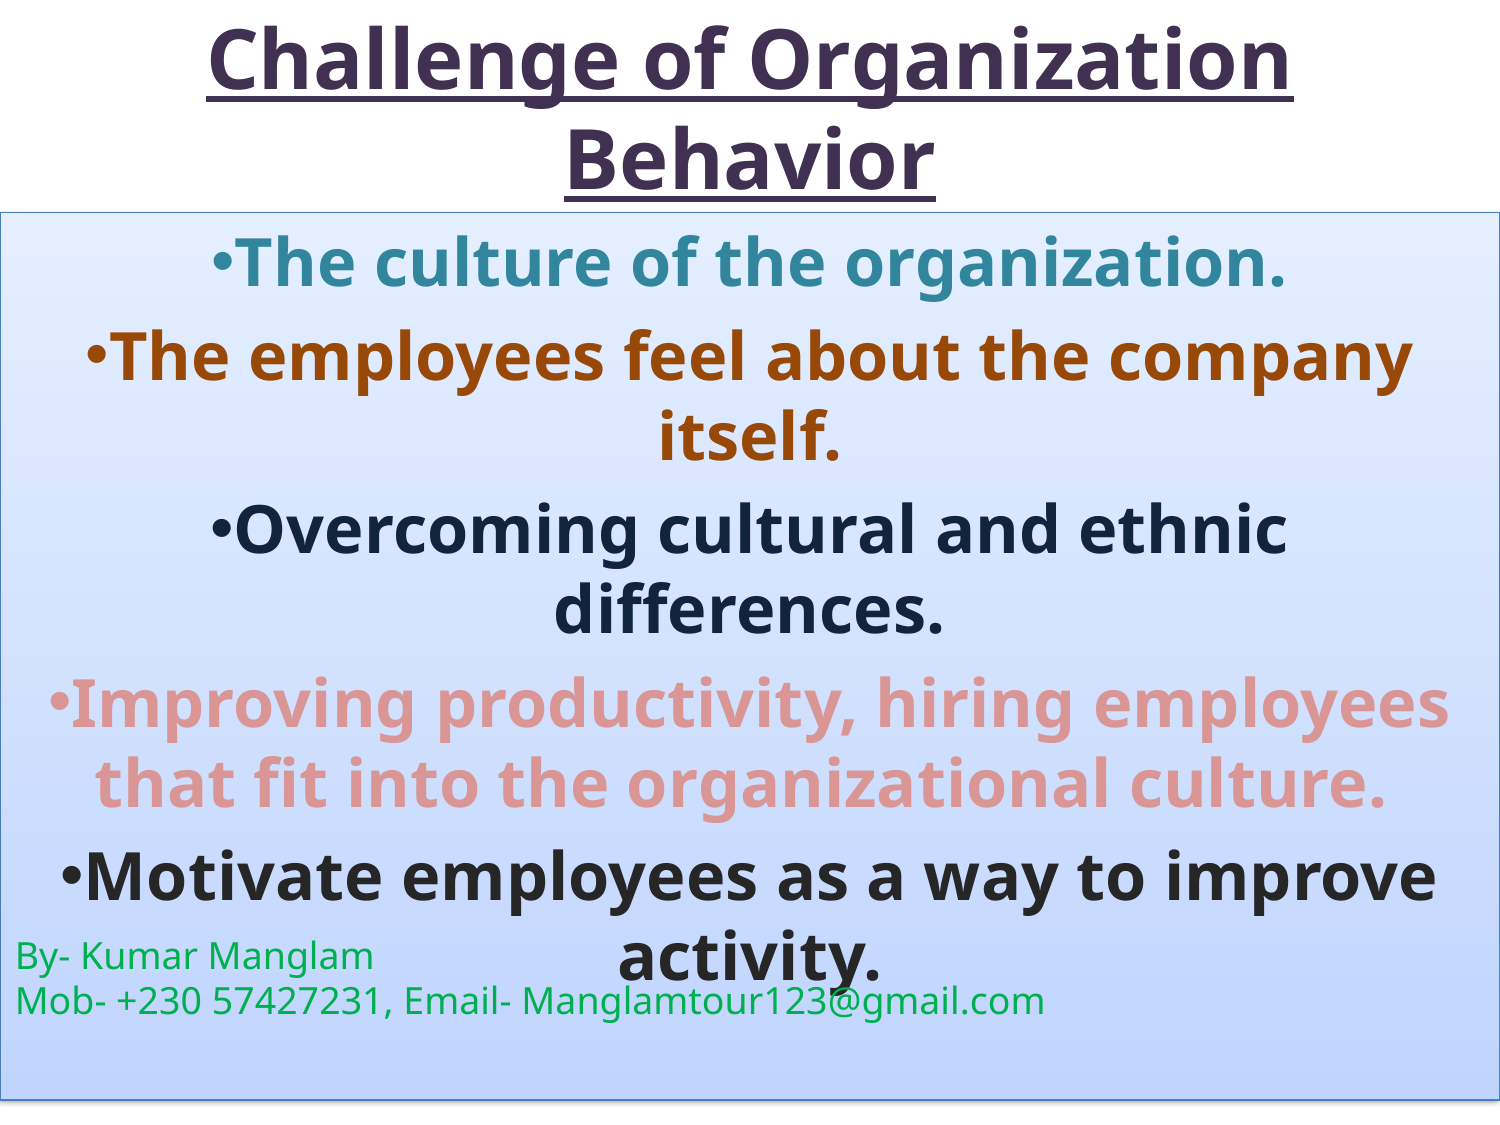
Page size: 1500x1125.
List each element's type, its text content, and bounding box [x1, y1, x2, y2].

subtitle The culture of the organization. The employees feel about the company itself. Overcoming cultural and ethnic differences. Improving productivity, hiring employees that fit into the organizational culture. Motivate employees as a way to improve activity. [0, 212, 1500, 1101]
text_box By- Kumar Manglam Mob- +230 57427231, Email- Manglamtour123@gmail.com [0, 924, 1125, 1030]
title Challenge of Organization Behavior [112, 0, 1388, 210]
